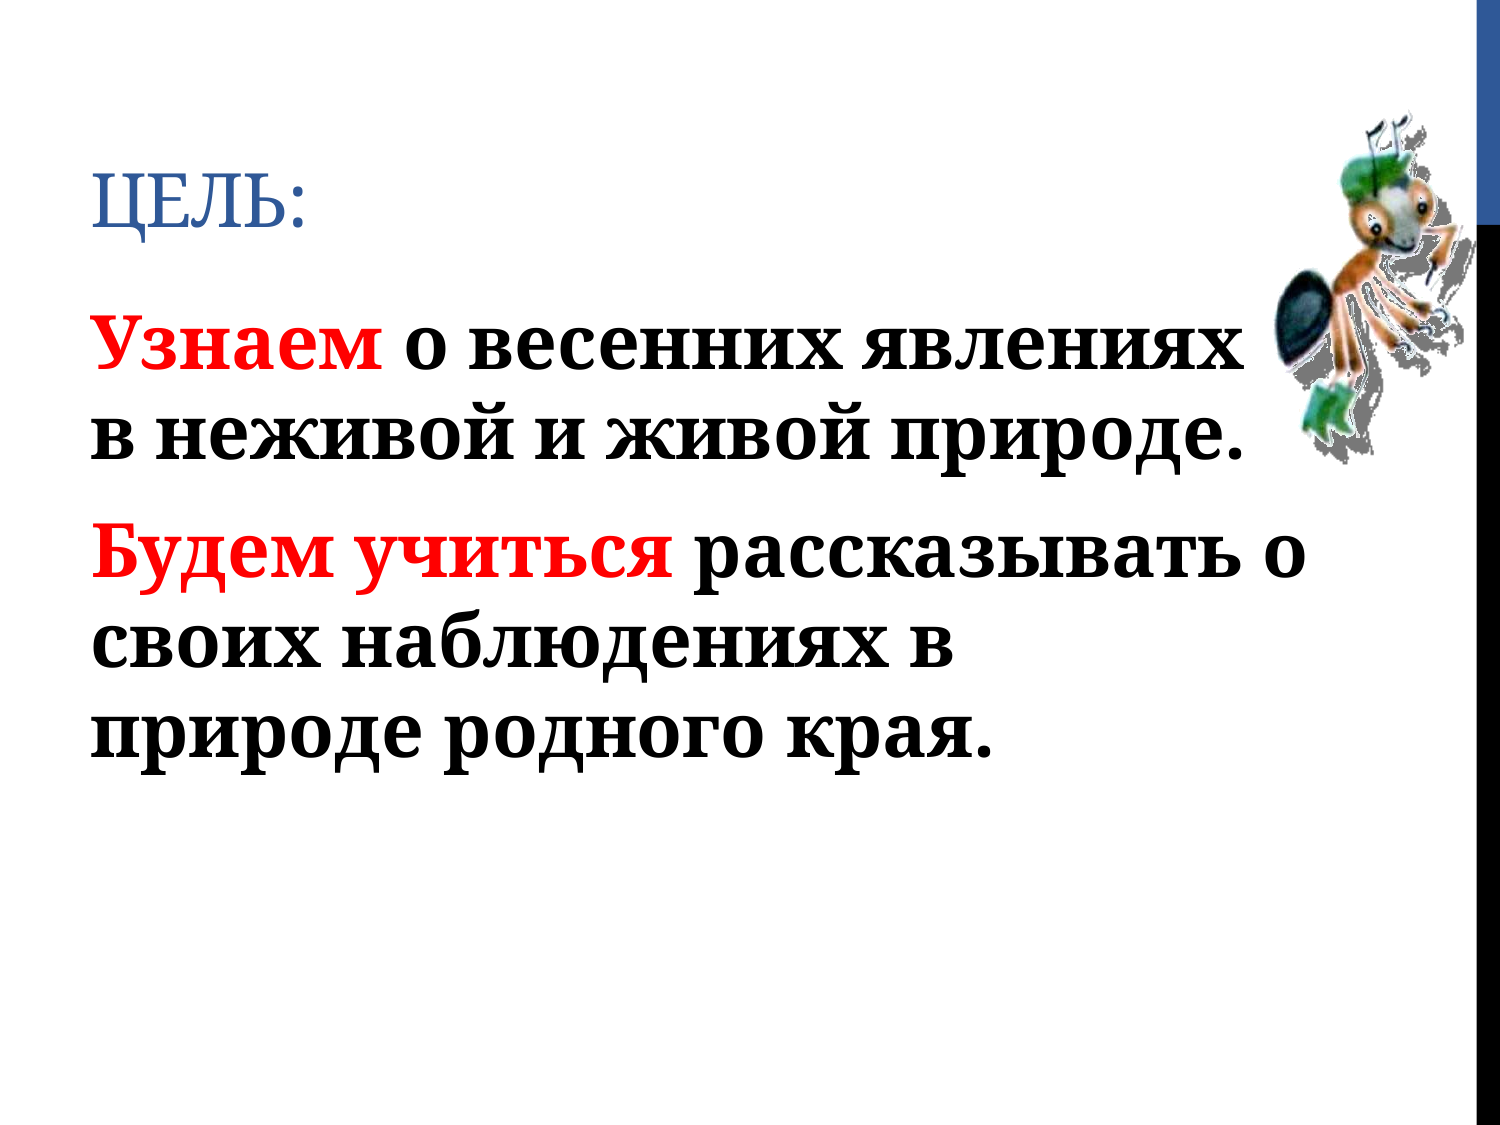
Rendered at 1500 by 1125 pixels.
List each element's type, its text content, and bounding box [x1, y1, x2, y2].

picture [1265, 104, 1466, 458]
list Узнаем о весенних явлениях в неживой и живой природе. Будем учиться рассказывать о своих наблюдениях в природе родного края. [74, 287, 1326, 1006]
title ЦЕЛЬ: [75, 24, 1025, 250]
